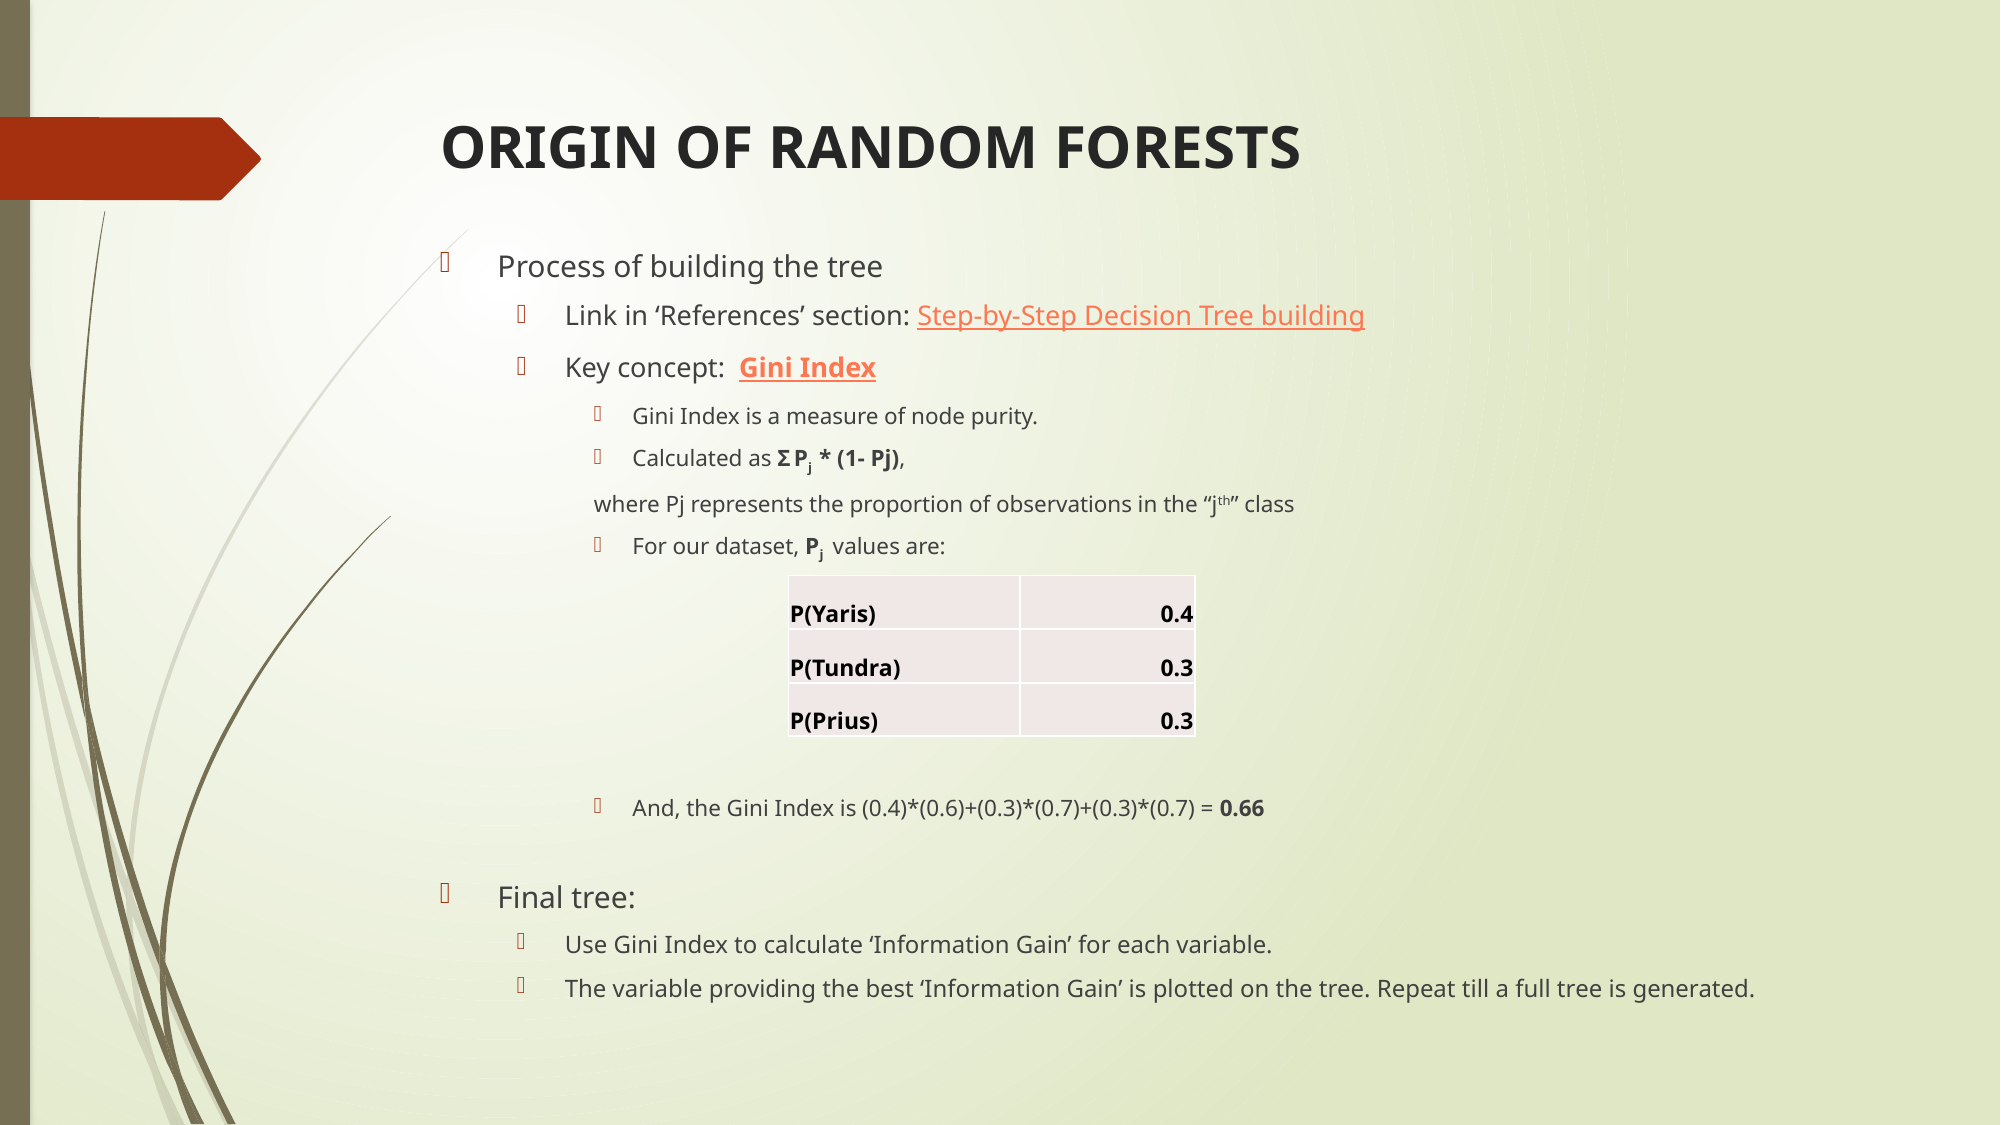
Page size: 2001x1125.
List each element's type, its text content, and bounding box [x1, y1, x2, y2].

table_cell 0.3 [1021, 684, 1194, 735]
table_cell P(Tundra) [789, 630, 1019, 682]
table_cell 0.3 [1021, 630, 1194, 682]
table_header P(Yaris) [789, 576, 1019, 628]
list Process of building the tree Link in ‘References’ section: Step-by-Step Decision Tree building Key concept: Gini Index Gini Index is a measure of node purity. Calculated as Σ Pj * (1- Pj), where Pj represents the proportion of observations in the “jth” class For our dataset, Pj values are: And, the Gini Index is (0.4)*(0.6)+(0.3)*(0.7)+(0.3)*(0.7) = 0.66 Final tree: Use Gini Index to calculate ‘Information Gain’ for each variable. The variable providing the best ‘Information Gain’ is plotted on the tree. Repeat till a full tree is generated. [424, 240, 1888, 1010]
title ORIGIN OF RANDOM FORESTS [425, 102, 1888, 219]
table_cell P(Prius) [789, 684, 1019, 735]
table_header 0.4 [1021, 576, 1194, 628]
